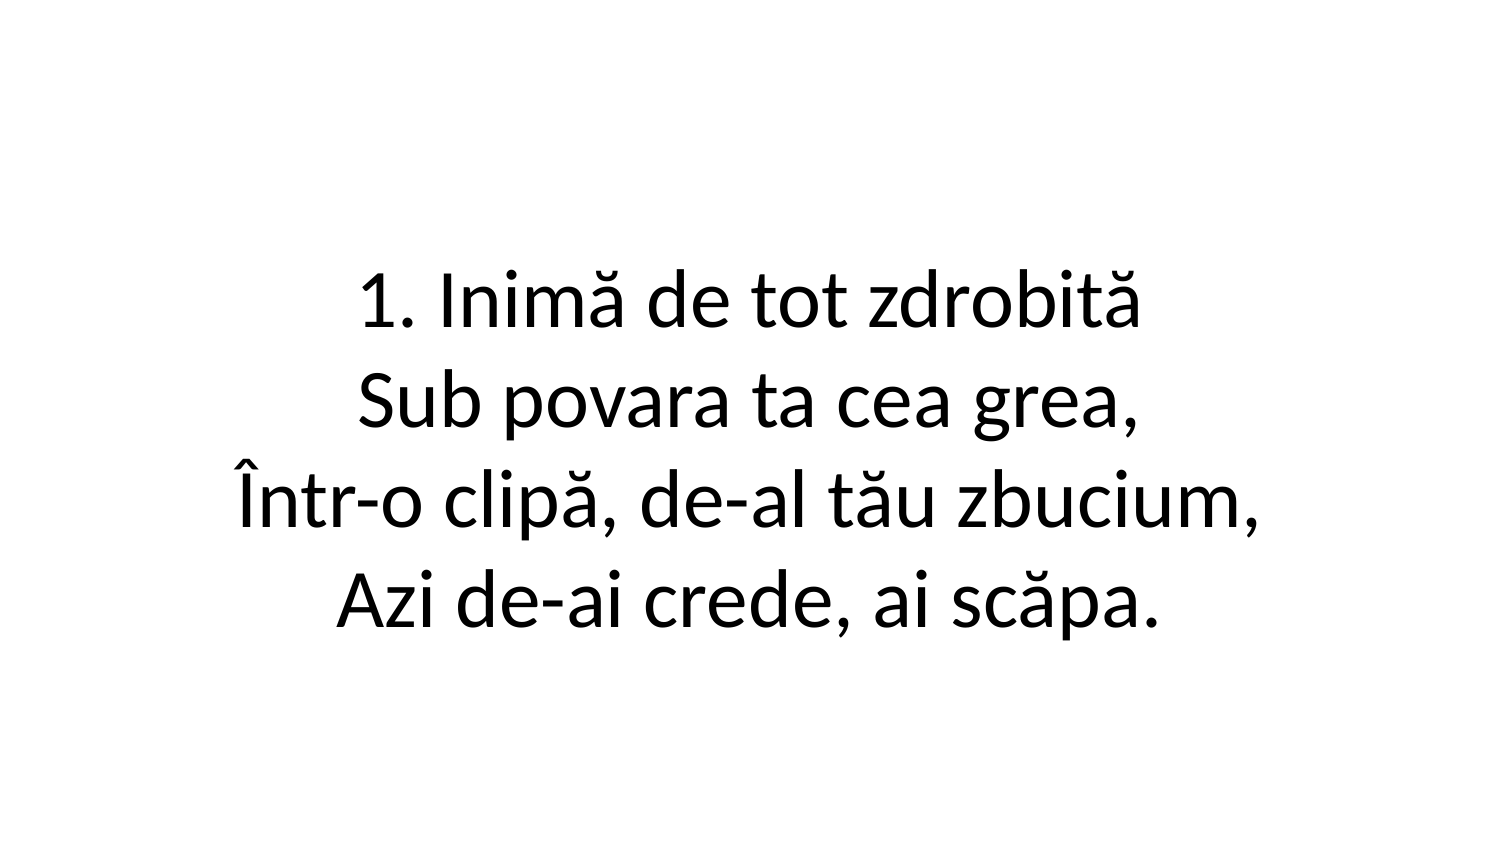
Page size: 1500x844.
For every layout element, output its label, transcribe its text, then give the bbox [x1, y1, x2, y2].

text_box 1. Inimă de tot zdrobită Sub povara ta cea grea, Într-o clipă, de-al tău zbucium, Azi de-ai crede, ai scăpa. [221, 192, 1279, 652]
